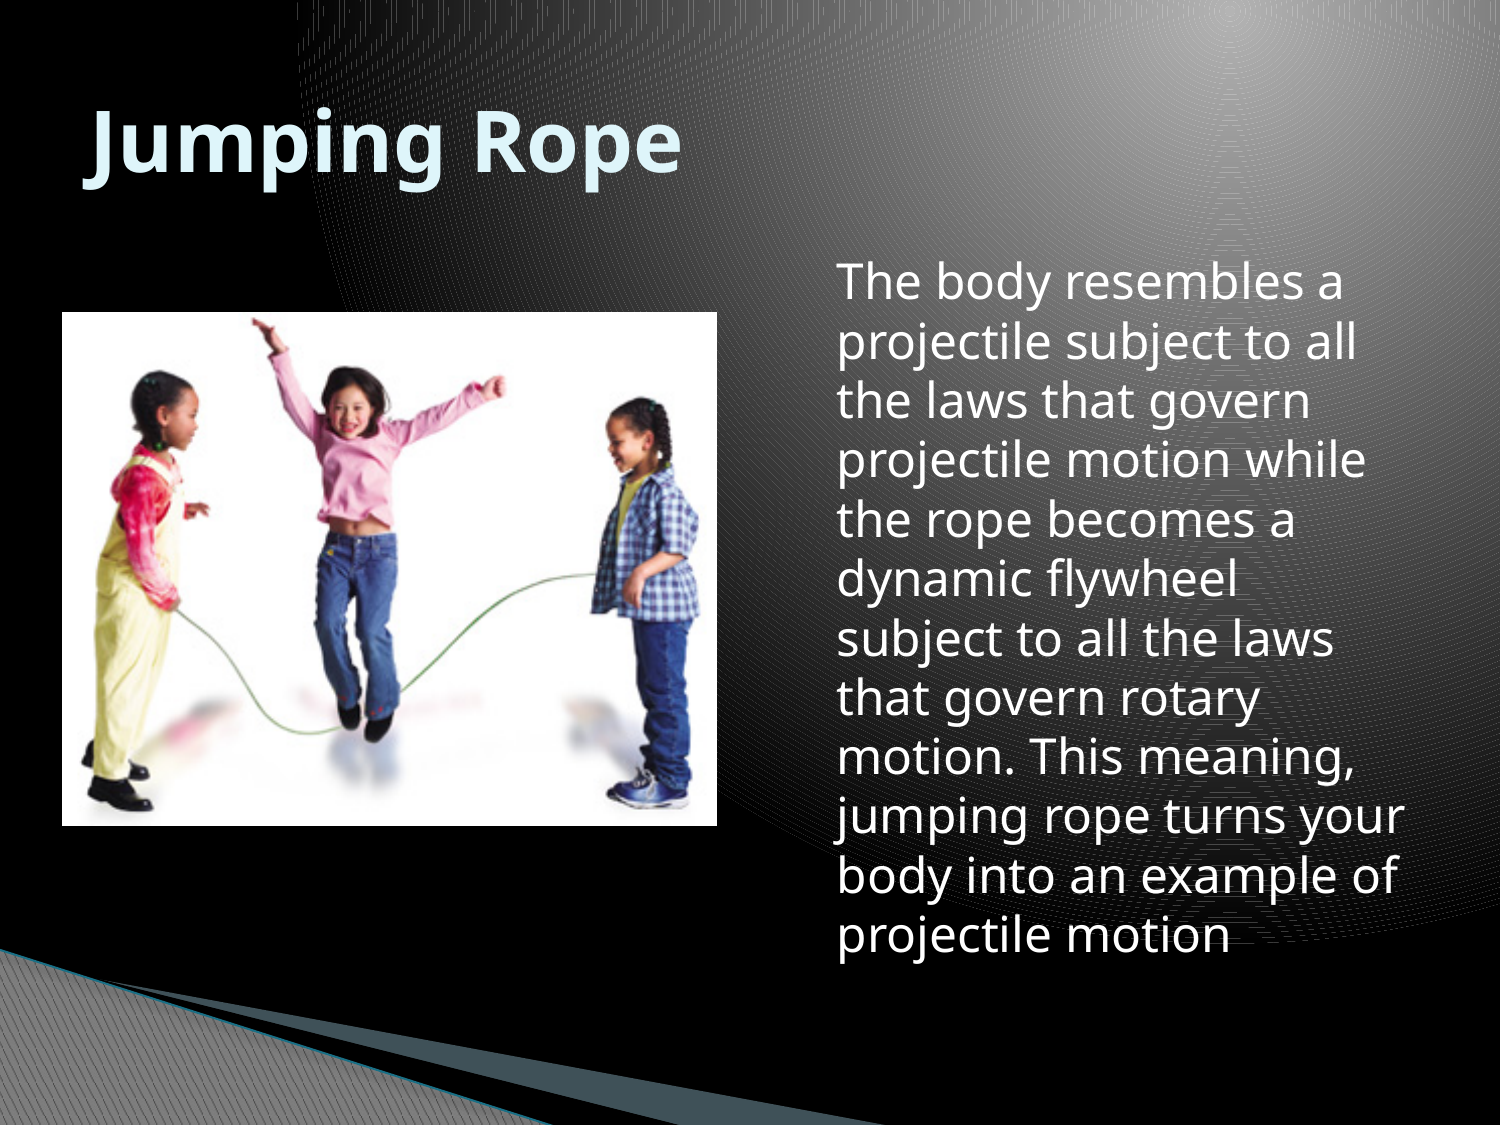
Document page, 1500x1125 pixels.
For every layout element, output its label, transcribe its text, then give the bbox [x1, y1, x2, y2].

picture [0, 952, 543, 1125]
list The body resembles a projectile subject to all the laws that govern projectile motion while the rope becomes a dynamic flywheel subject to all the laws that govern rotary motion. This meaning, jumping rope turns your body into an example of projectile motion [762, 243, 1425, 986]
title Jumping Rope [75, 45, 1425, 233]
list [62, 312, 717, 827]
